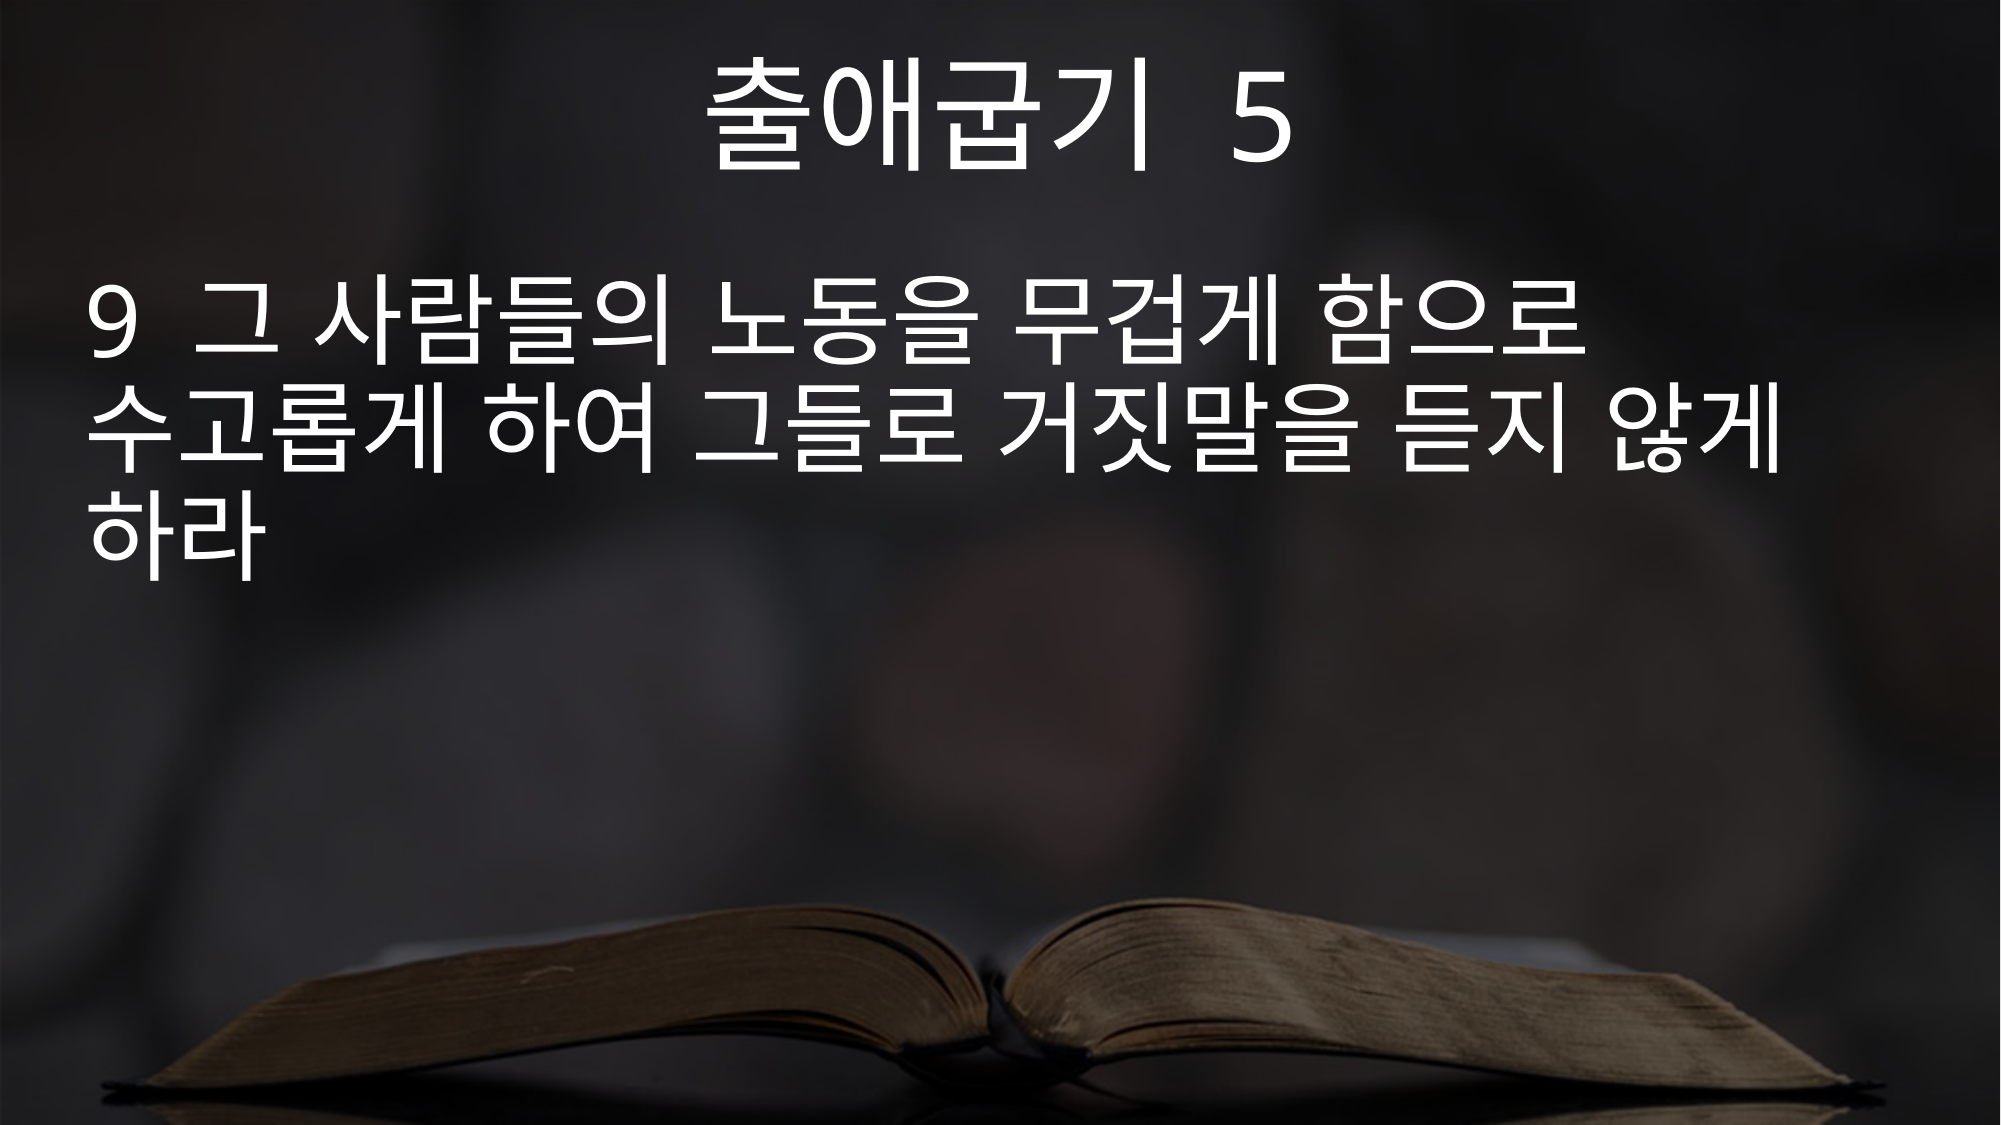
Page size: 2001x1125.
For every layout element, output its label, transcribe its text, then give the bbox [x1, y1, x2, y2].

list 9 그 사람들의 노동을 무겁게 함으로 수고롭게 하여 그들로 거짓말을 듣지 않게 하라 [69, 263, 1953, 423]
footer 출애굽기 5 [0, 32, 2000, 192]
picture [0, 0, 2001, 1125]
